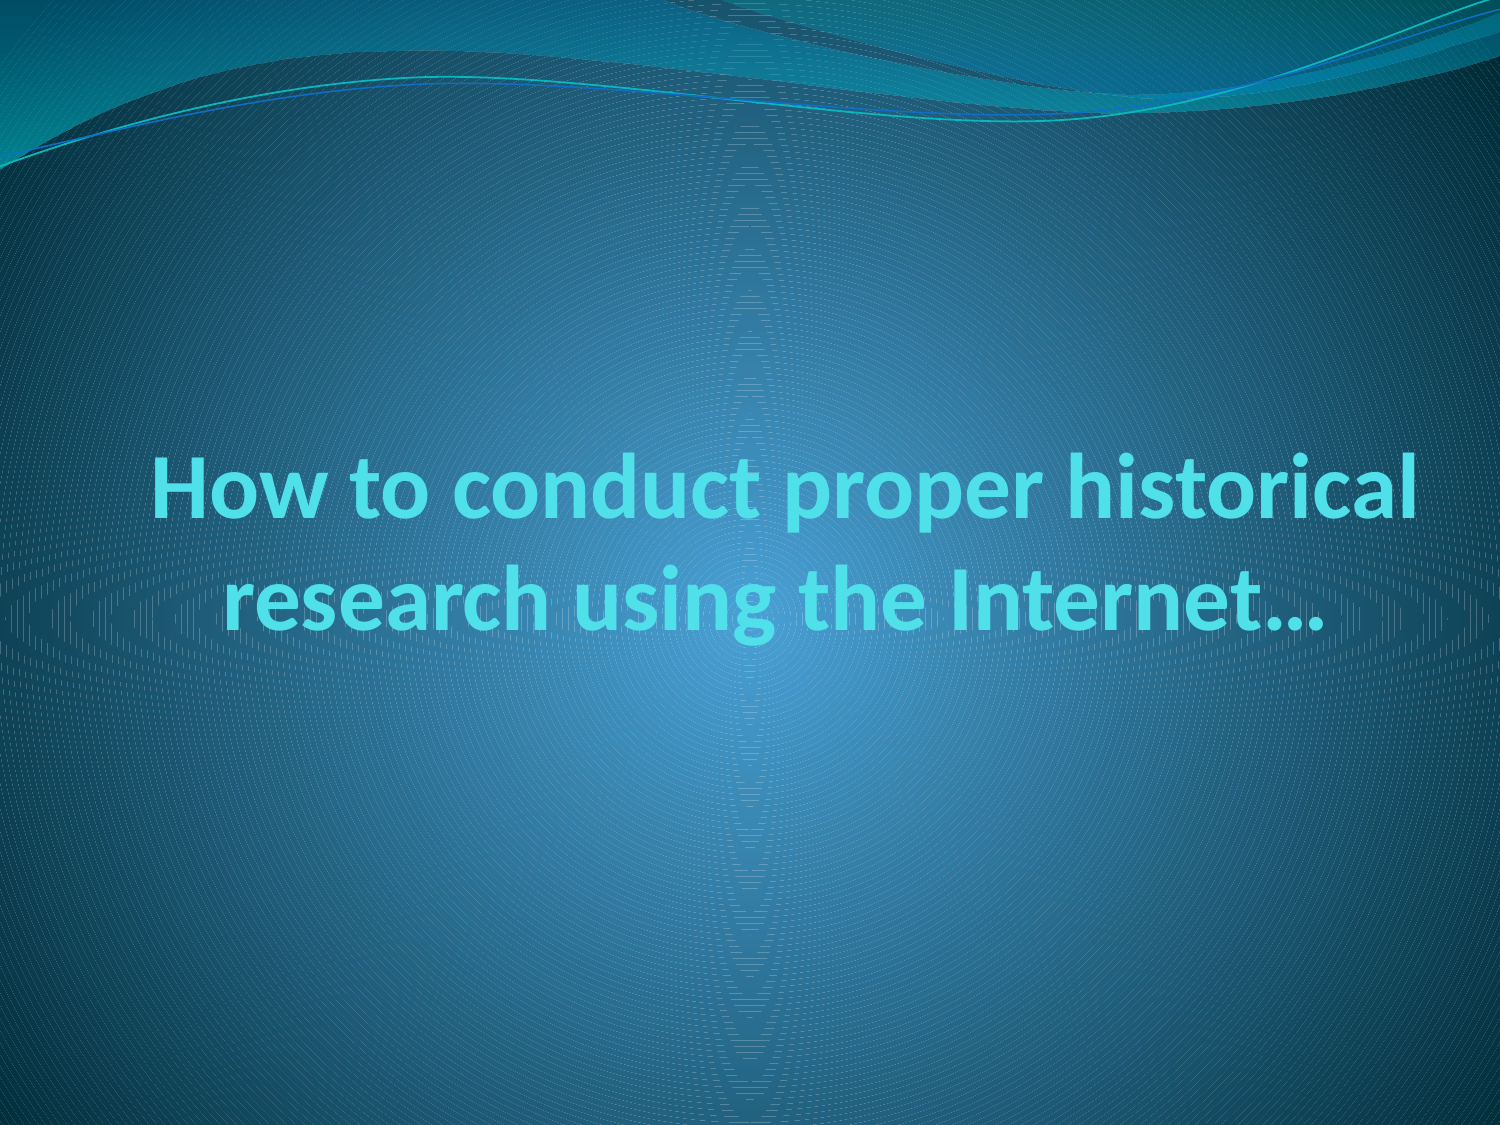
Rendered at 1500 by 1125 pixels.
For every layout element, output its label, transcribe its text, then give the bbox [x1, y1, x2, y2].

title How to conduct proper historical research using the Internet… [150, 324, 1425, 649]
subtitle [87, 529, 1376, 818]
